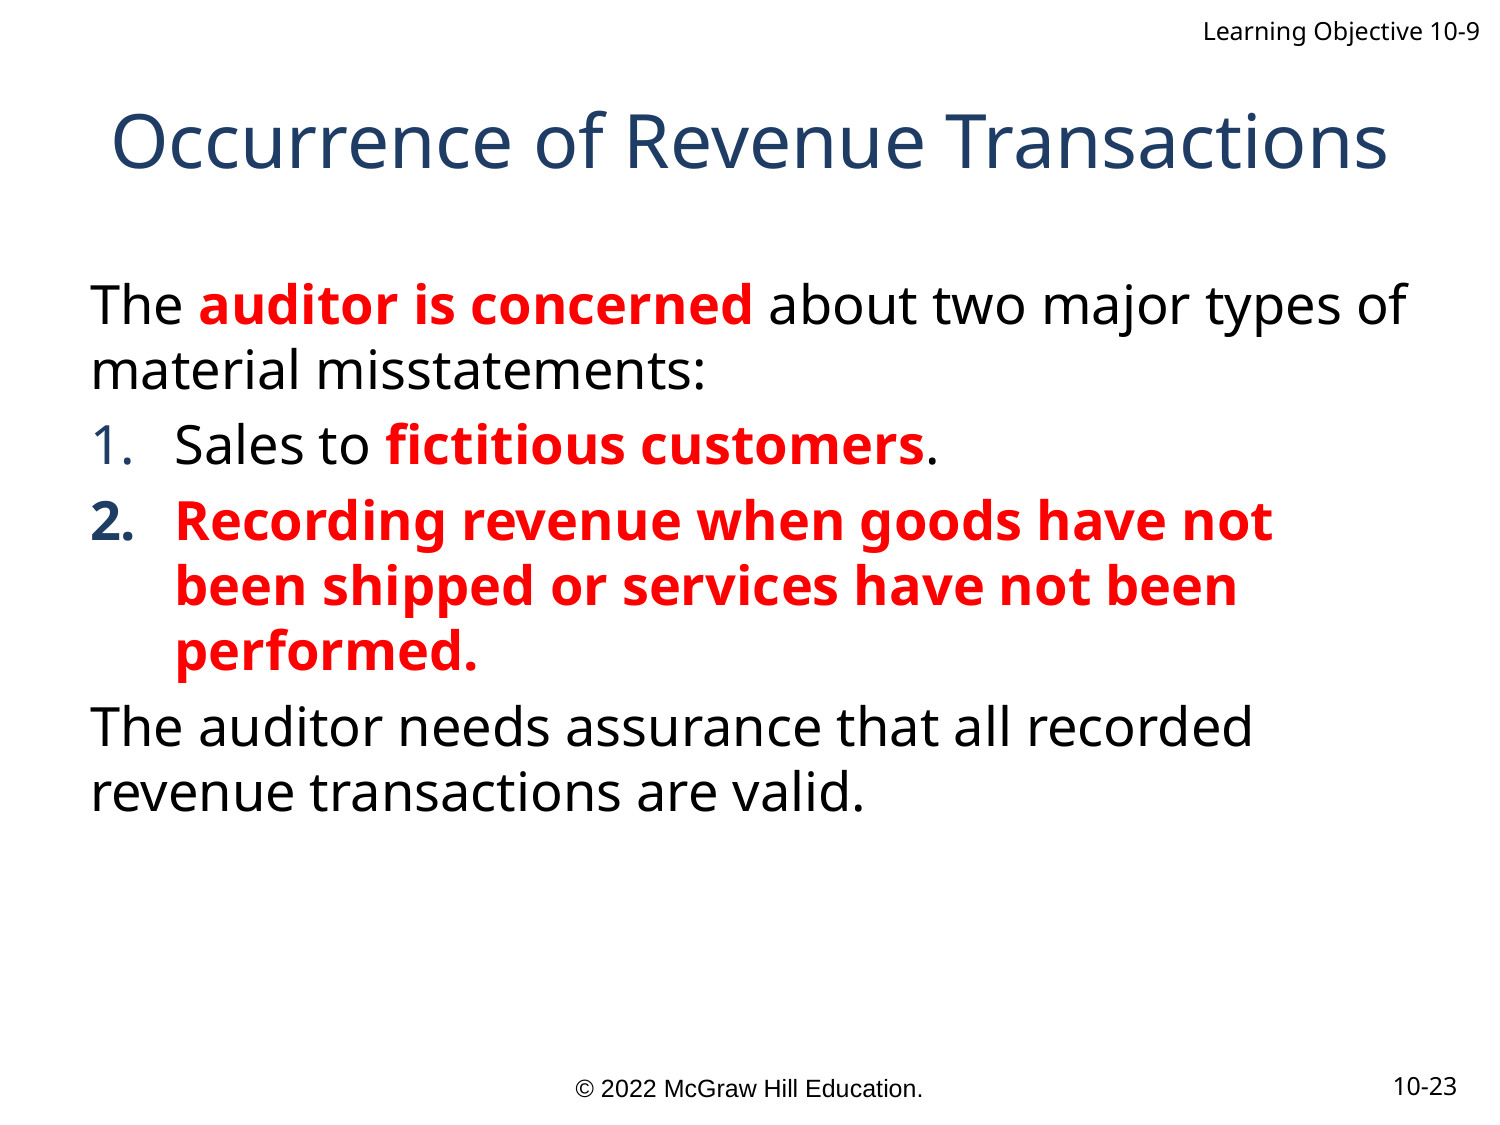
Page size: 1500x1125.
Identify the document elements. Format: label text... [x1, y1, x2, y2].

list Learning Objective 10-9 [908, 1, 1496, 60]
list The auditor is concerned about two major types of material misstatements: Sales to fictitious customers. Recording revenue when goods have not been shipped or services have not been performed. The auditor needs assurance that all recorded revenue transactions are valid. [75, 262, 1425, 1013]
title Occurrence of Revenue Transactions [75, 45, 1425, 233]
